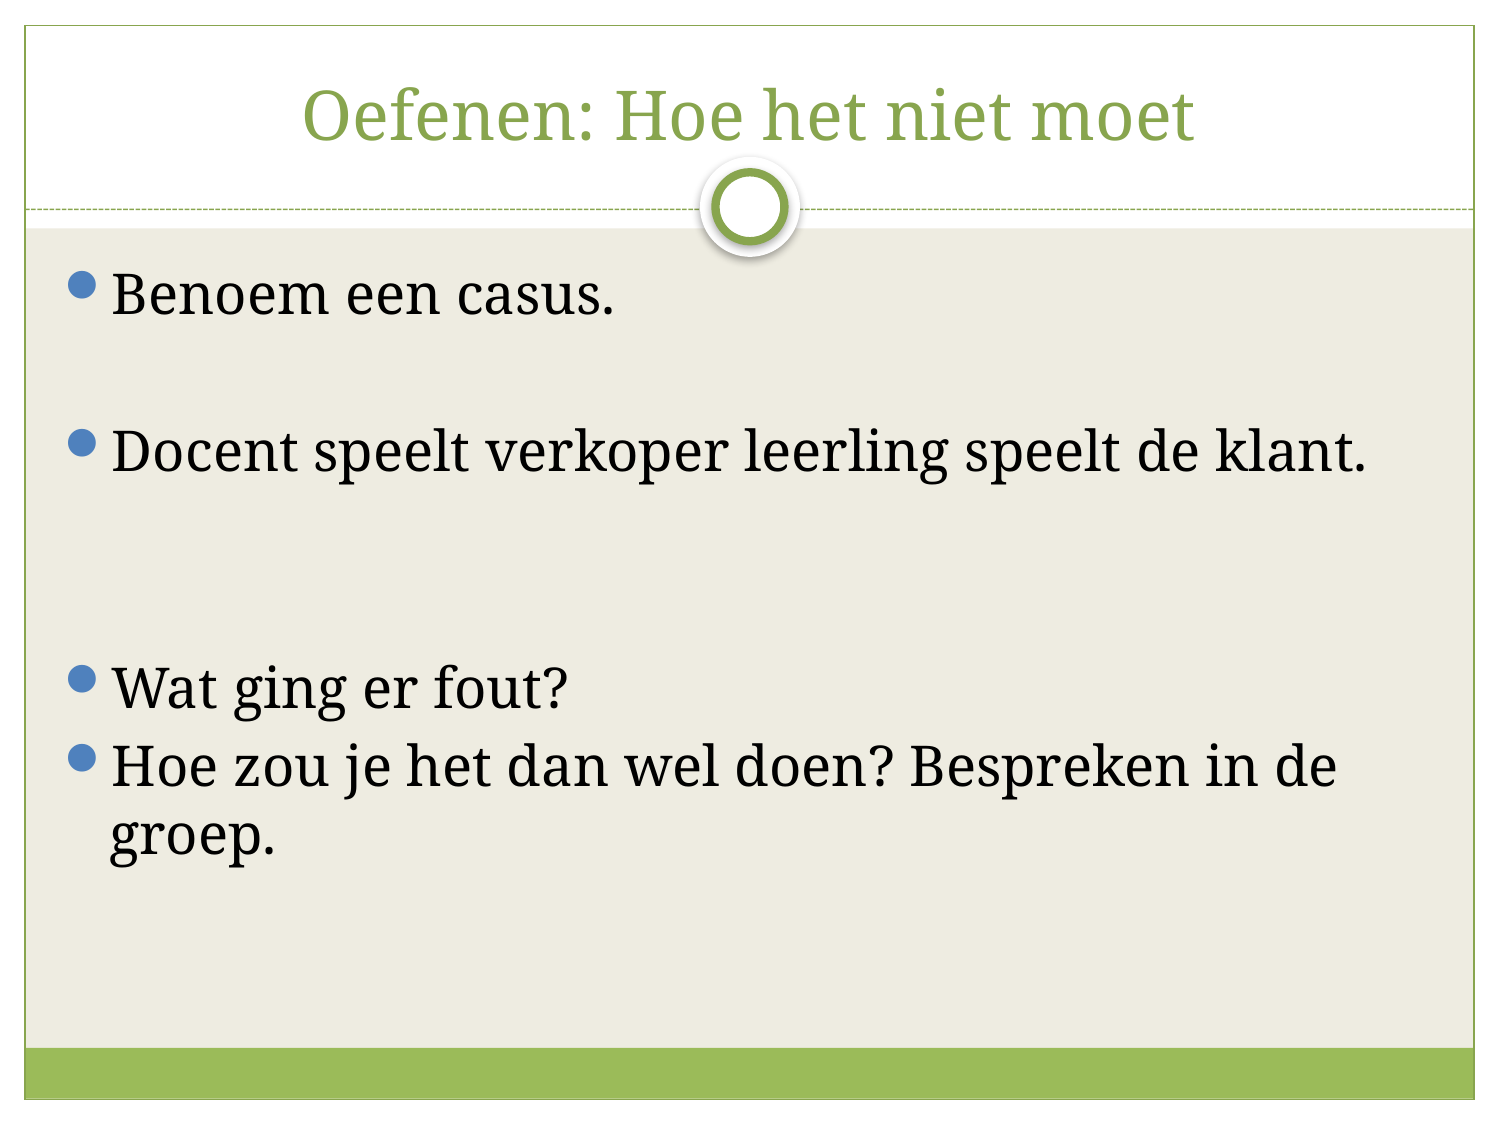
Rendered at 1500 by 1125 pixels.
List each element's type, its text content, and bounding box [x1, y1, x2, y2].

title Oefenen: Hoe het niet moet [49, 37, 1450, 162]
list Benoem een casus. Docent speelt verkoper leerling speelt de klant. Wat ging er fout? Hoe zou je het dan wel doen? Bespreken in de groep. [49, 250, 1445, 1001]
